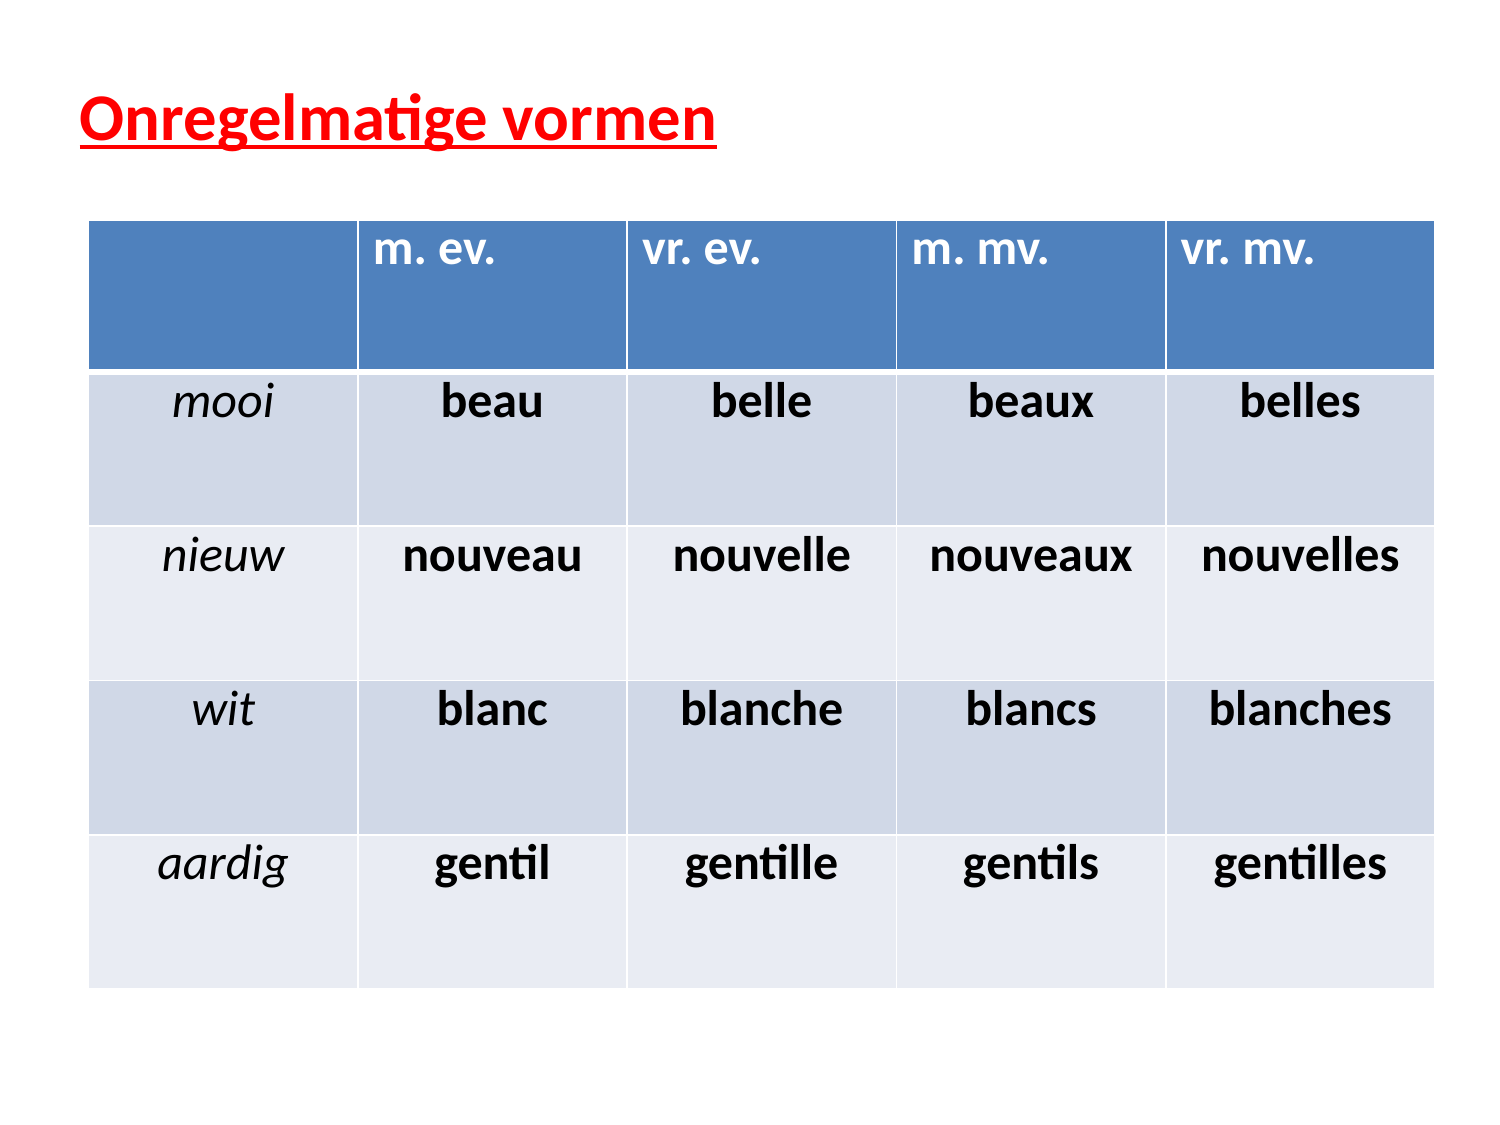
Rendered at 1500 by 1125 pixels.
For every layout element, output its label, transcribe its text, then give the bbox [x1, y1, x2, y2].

table_cell belles [1167, 375, 1434, 525]
table_cell gentil [359, 836, 626, 988]
table_cell blanc [359, 681, 626, 834]
table_cell nouveau [359, 527, 626, 680]
table_cell gentilles [1167, 836, 1434, 988]
table_cell aardig [89, 836, 357, 988]
table_cell mooi [89, 375, 357, 525]
table_cell gentille [628, 836, 896, 988]
table_header vr. ev. [628, 221, 896, 369]
table_header [89, 221, 357, 369]
table_cell nouvelle [628, 527, 896, 680]
table_cell belle [628, 375, 896, 525]
table_cell beaux [897, 375, 1165, 525]
table_cell gentils [897, 836, 1165, 988]
table_cell blancs [897, 681, 1165, 834]
table_header m. mv. [897, 221, 1165, 369]
table_cell nieuw [89, 527, 357, 680]
table_cell beau [359, 375, 626, 525]
table_cell nouvelles [1167, 527, 1434, 680]
table_cell nouveaux [897, 527, 1165, 680]
table_cell blanche [628, 681, 896, 834]
table_cell blanches [1167, 681, 1434, 834]
table_cell wit [89, 681, 357, 834]
table_header m. ev. [359, 221, 626, 369]
text_box Onregelmatige vormen [64, 66, 1388, 1024]
table_header vr. mv. [1167, 221, 1434, 369]
